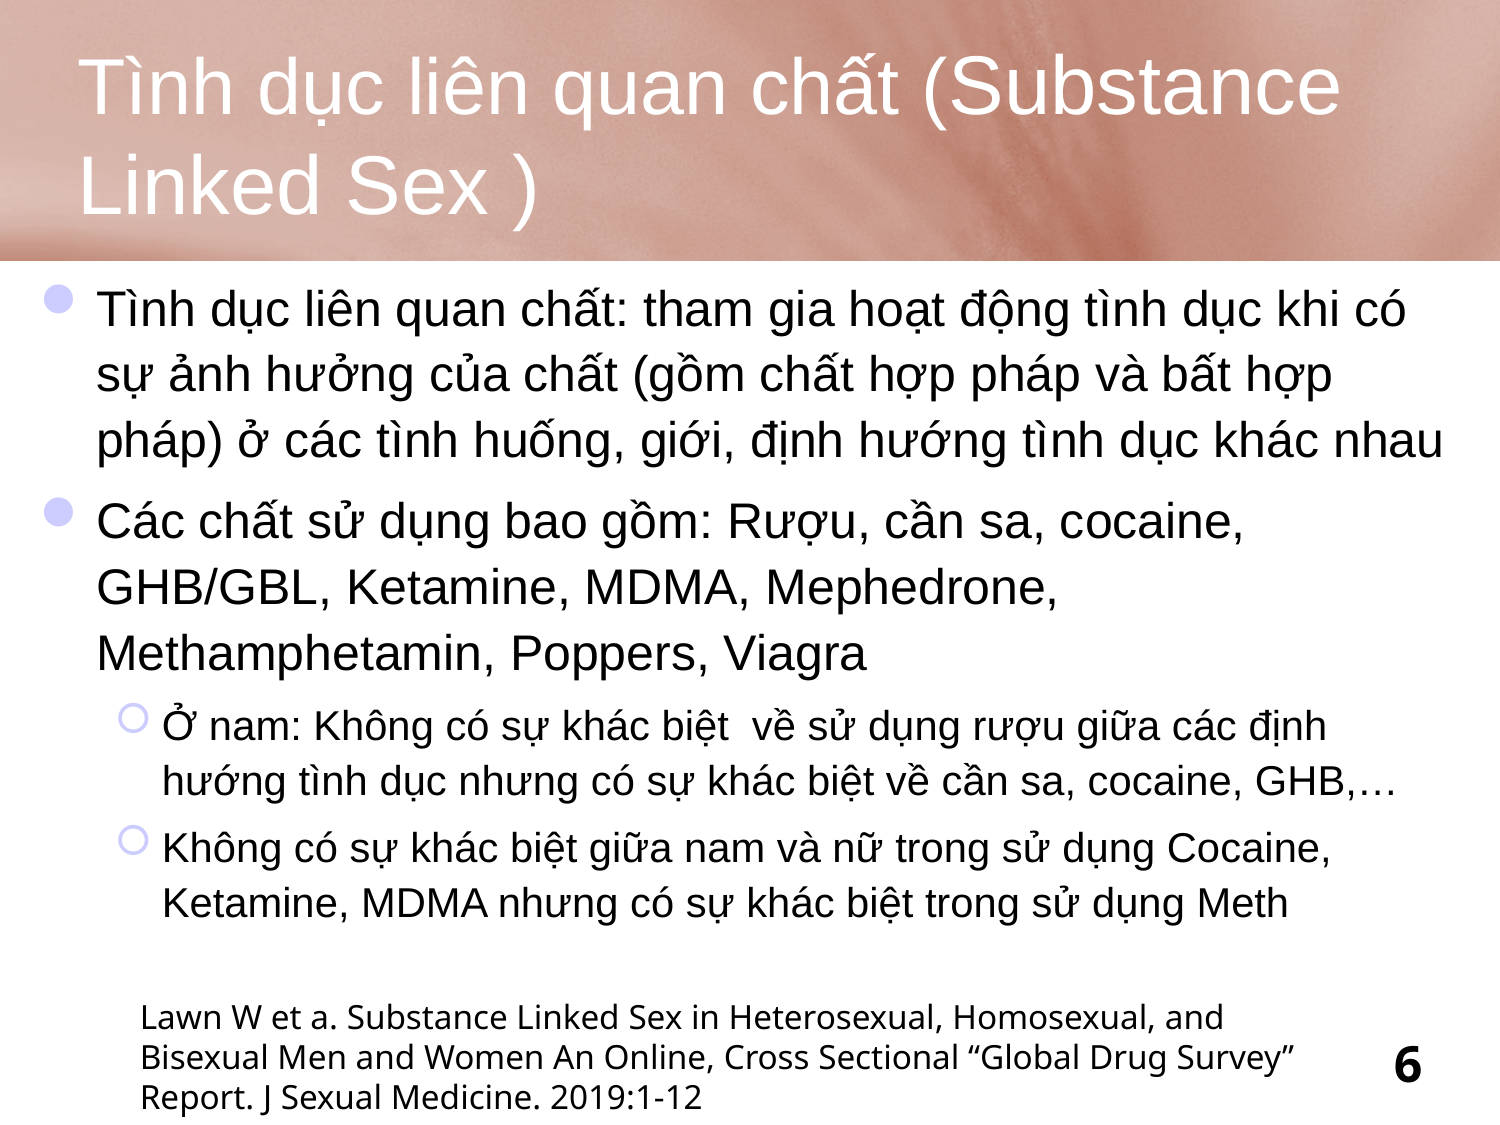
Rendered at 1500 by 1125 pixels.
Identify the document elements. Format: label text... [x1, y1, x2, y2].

picture [0, 0, 1500, 261]
text_box Lawn W et a. Substance Linked Sex in Heterosexual, Homosexual, and Bisexual Men and Women An Online, Cross Sectional “Global Drug Survey” Report. J Sexual Medicine. 2019:1-12 [124, 988, 1313, 1124]
list Tình dục liên quan chất: tham gia hoạt động tình dục khi có sự ảnh hưởng của chất (gồm chất hợp pháp và bất hợp pháp) ở các tình huống, giới, định hướng tình dục khác nhau Các chất sử dụng bao gồm: Rượu, cần sa, cocaine, GHB/GBL, Ketamine, MDMA, Mephedrone, Methamphetamin, Poppers, Viagra Ở nam: Không có sự khác biệt về sử dụng rượu giữa các định hướng tình dục nhưng có sự khác biệt về cần sa, cocaine, GHB,… Không có sự khác biệt giữa nam và nữ trong sử dụng Cocaine, Ketamine, MDMA nhưng có sự khác biệt trong sử dụng Meth [24, 262, 1476, 1063]
slide_number 6 [1313, 1024, 1438, 1101]
title Tình dục liên quan chất (Substance Linked Sex ) [62, 37, 1413, 226]
